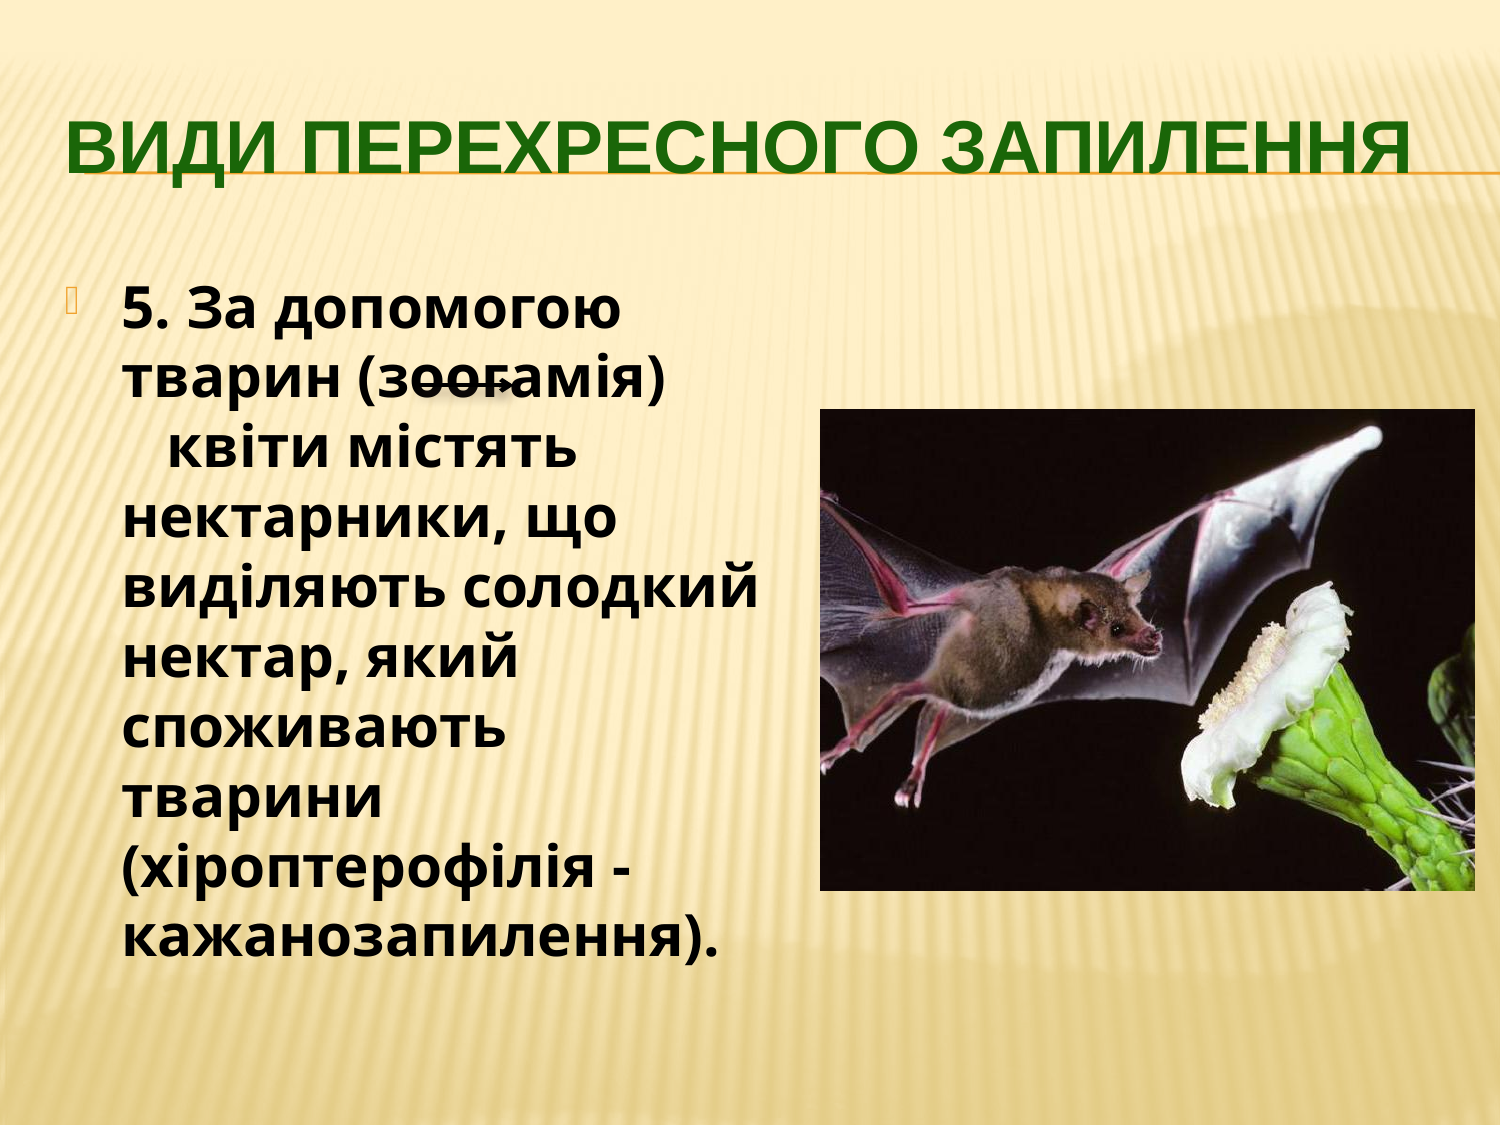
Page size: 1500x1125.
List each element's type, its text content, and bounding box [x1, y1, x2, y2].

list 5. За допомогою тварин (зоогамія) квіти містять нектарники, що виділяють солодкий нектар, який споживають тварини (хіроптерофілія -кажанозапилення). [50, 262, 786, 1038]
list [820, 409, 1476, 891]
title Види перехресного Запилення [49, 75, 1475, 213]
